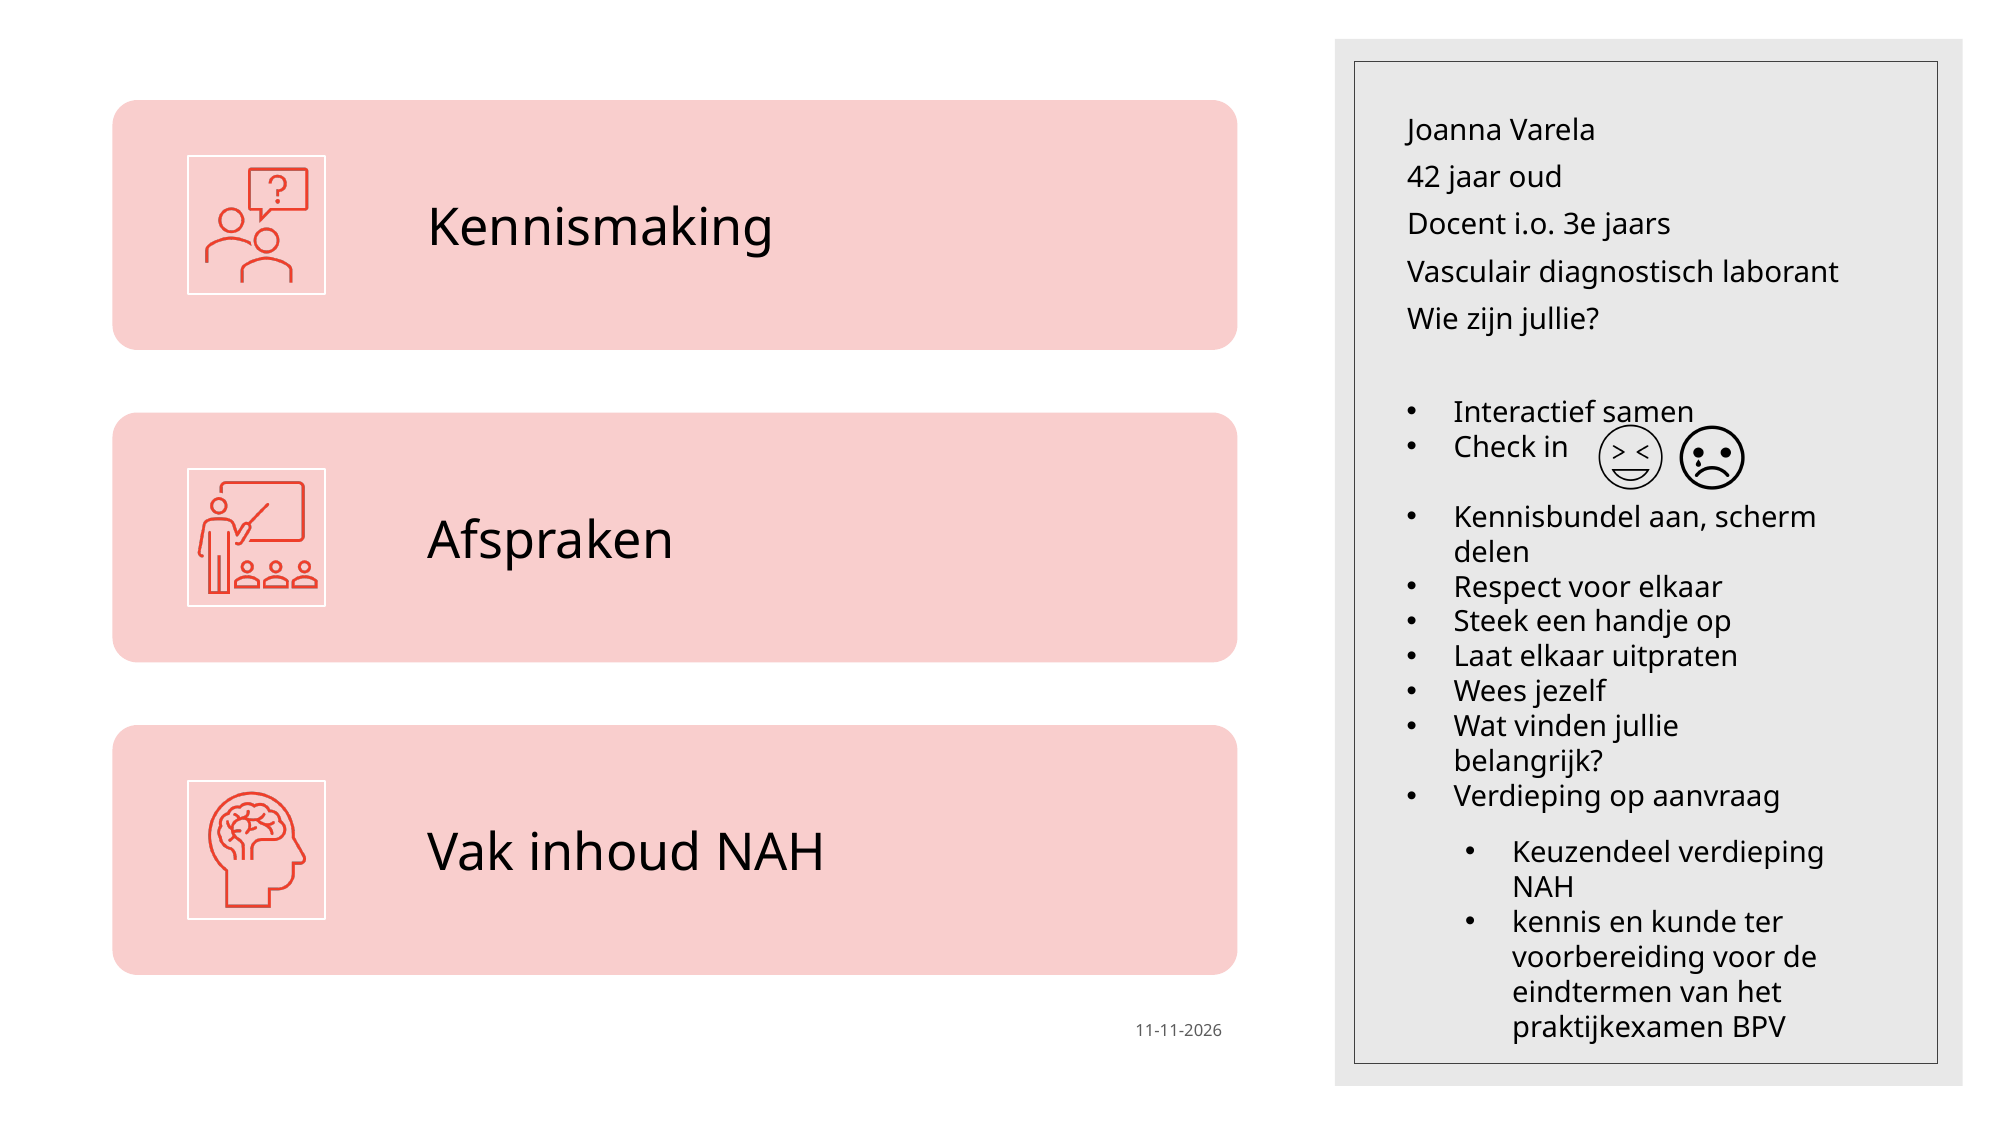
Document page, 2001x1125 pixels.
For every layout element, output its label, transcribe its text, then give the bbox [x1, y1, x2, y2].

text_box Keuzendeel verdieping NAH kennis en kunde ter voorbereiding voor de eindtermen van het praktijkexamen BPV [1450, 825, 1892, 1051]
picture [1590, 416, 1753, 498]
list Joanna Varela 42 jaar oud Docent i.o. 3e jaars Vasculair diagnostisch laborant Wie zijn jullie? [1391, 99, 1858, 386]
text_box Interactief samen Check in Kennisbundel aan, scherm delen Respect voor elkaar Steek een handje op Laat elkaar uitpraten Wees jezelf Wat vinden jullie belangrijk? Verdieping op aanvraag [1391, 385, 1834, 865]
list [112, 99, 1238, 975]
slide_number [916, 990, 1238, 1050]
